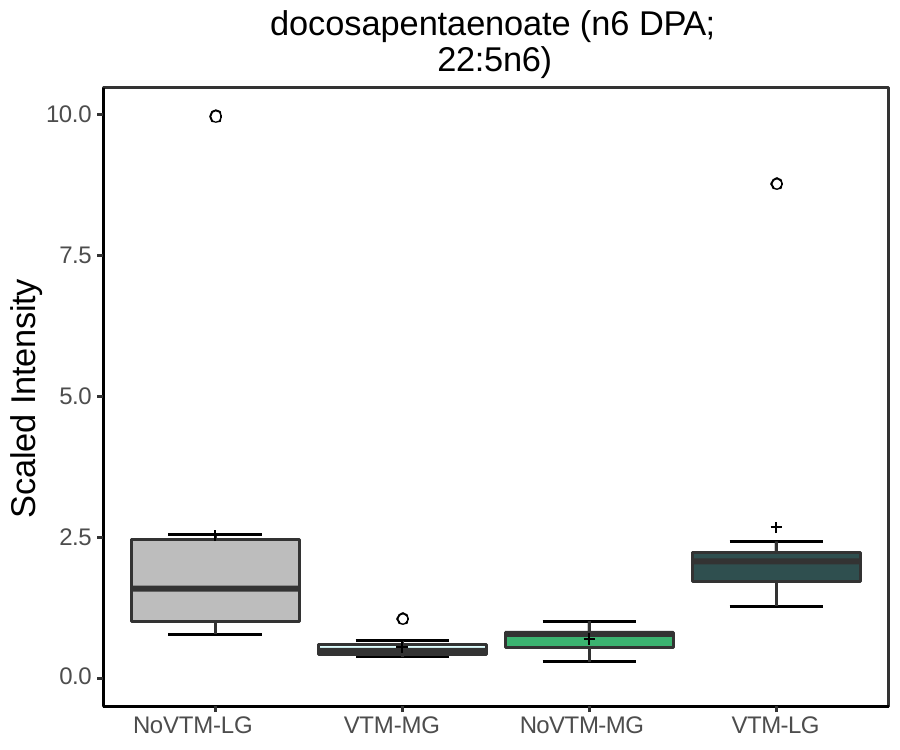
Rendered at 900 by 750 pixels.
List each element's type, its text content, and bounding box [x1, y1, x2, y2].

text_box VTM-LG [729, 721, 824, 738]
text_box 5.0 [57, 378, 92, 410]
text_box NoVTM-MG [517, 721, 661, 738]
footer 0.0 [57, 661, 95, 750]
text_box 2.5 [57, 519, 92, 551]
text_box 7.5 [57, 237, 92, 269]
text_box Scaled Intensity [1, 274, 45, 521]
text_box VTM-MG [341, 721, 463, 738]
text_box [97, 86, 891, 713]
title docosapentaenoate (n6 DPA; 22:5n6) [130, 0, 770, 84]
text_box 10.0 [44, 96, 92, 128]
slide_number NoVTM-LG [131, 721, 257, 750]
